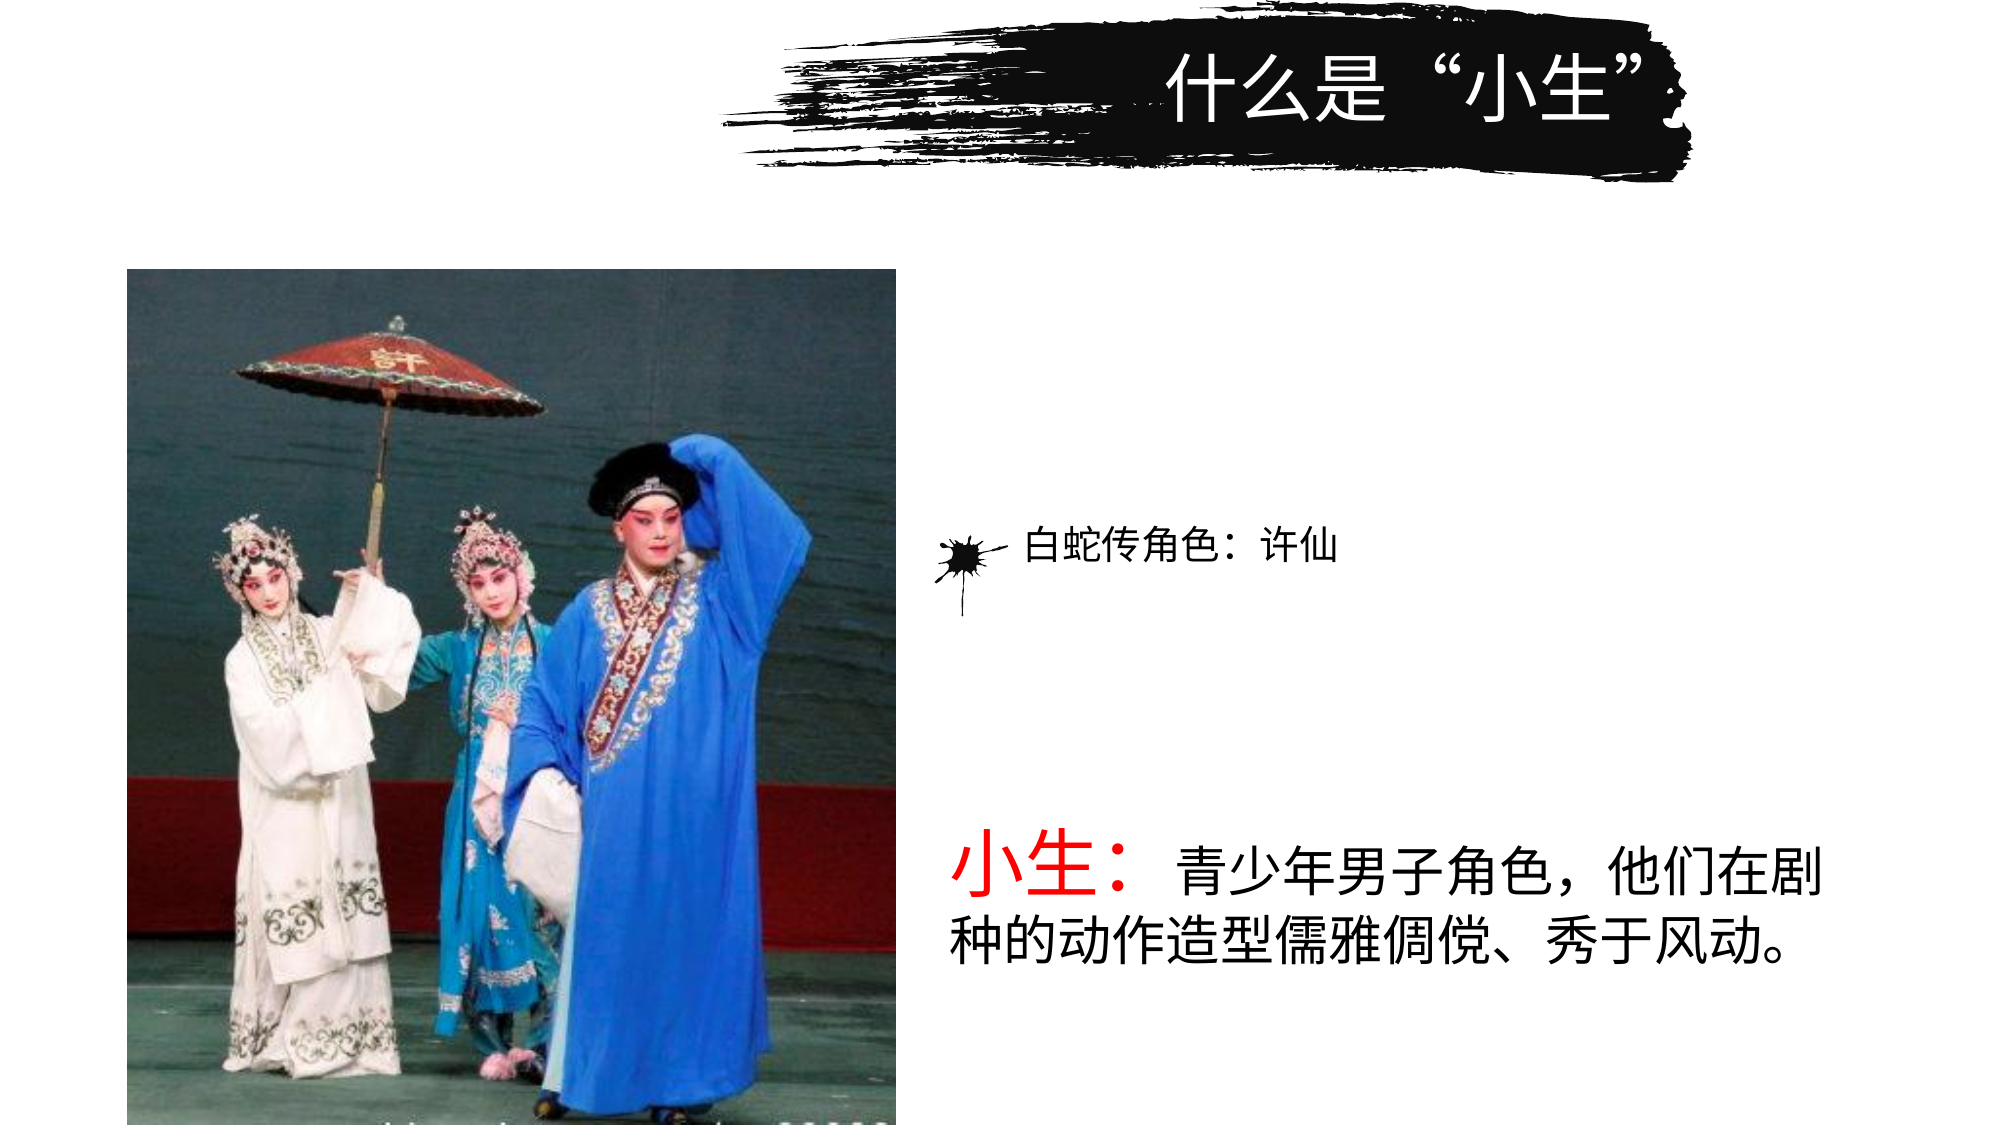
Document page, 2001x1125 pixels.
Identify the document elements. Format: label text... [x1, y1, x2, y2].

text_box [718, 0, 1694, 183]
title 什么是“小生” [1148, 42, 1824, 142]
text_box 白蛇传角色：许仙 [1008, 512, 1931, 576]
text_box 小生：青少年男子角色，他们在剧种的动作造型儒雅倜傥、秀于风动。 [934, 808, 1857, 979]
picture [126, 269, 896, 1125]
text_box [934, 535, 1008, 617]
